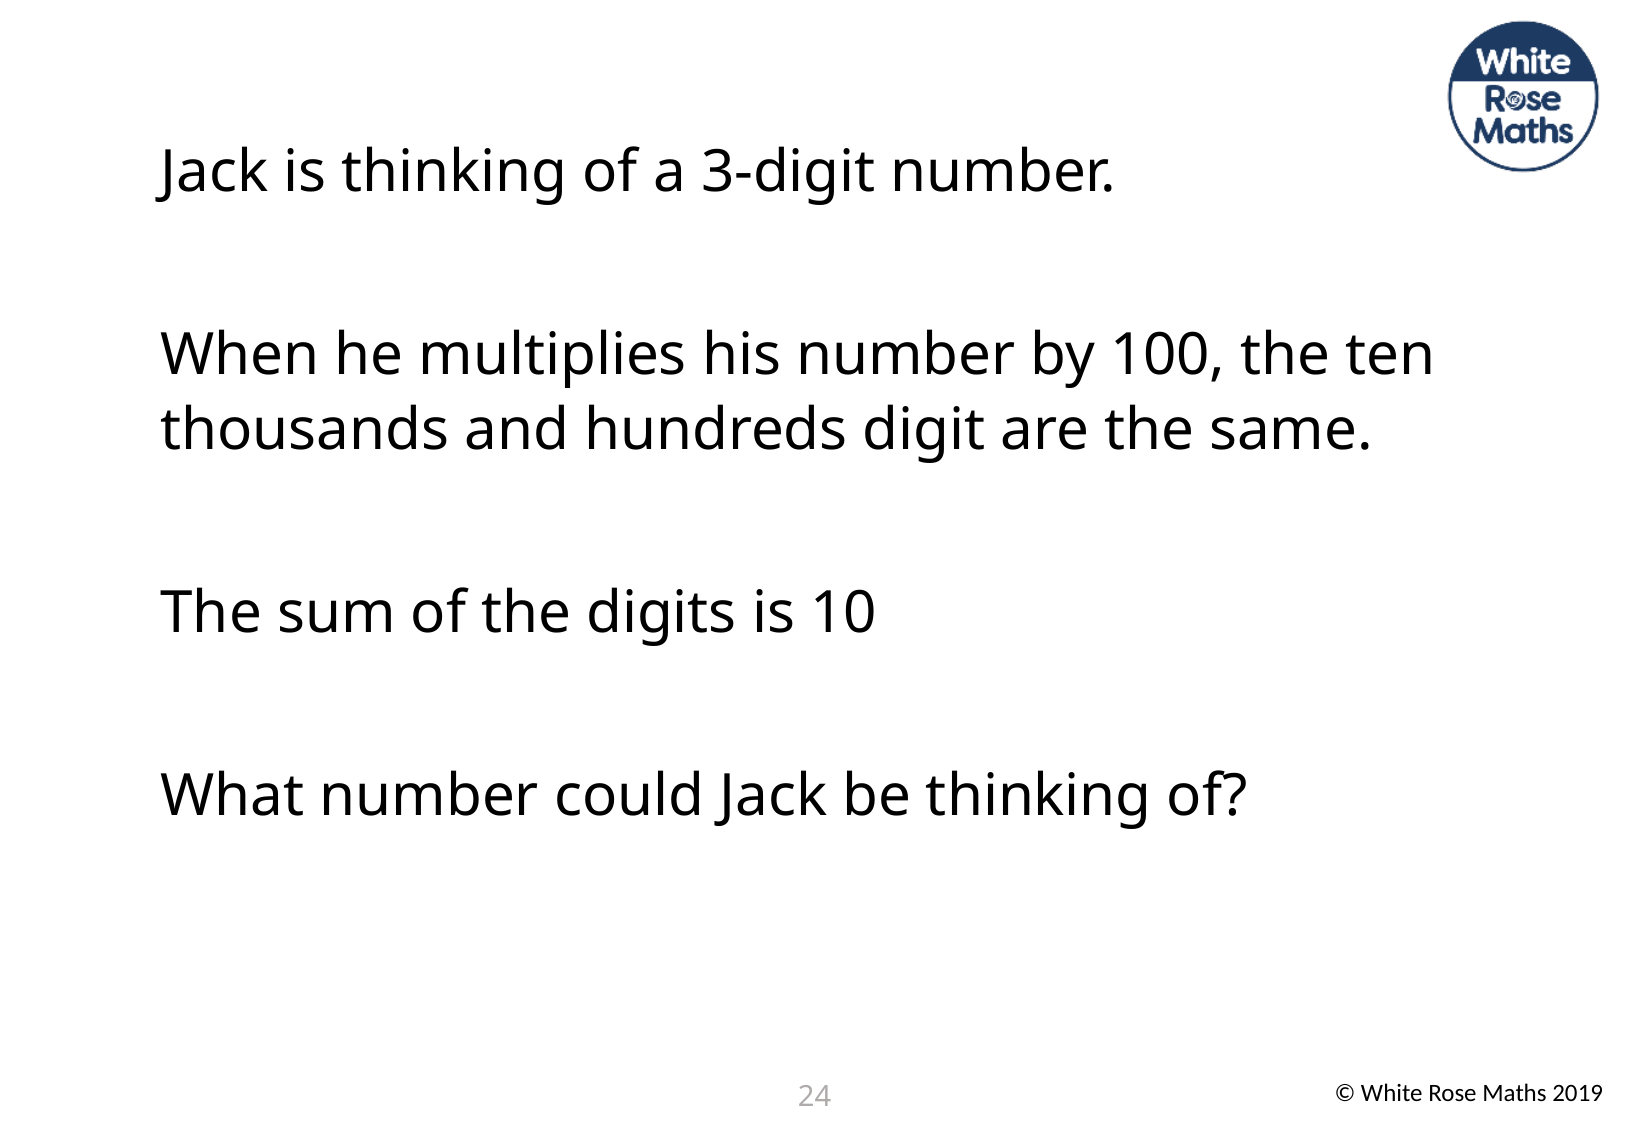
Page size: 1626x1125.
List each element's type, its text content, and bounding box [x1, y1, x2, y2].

text_box Jack is thinking of a 3-digit number. When he multiplies his number by 100, the ten thousands and hundreds digit are the same. The sum of the digits is 10 What number could Jack be thinking of? [145, 120, 1468, 835]
slide_number 24 [776, 1069, 854, 1125]
picture [1444, 17, 1602, 175]
